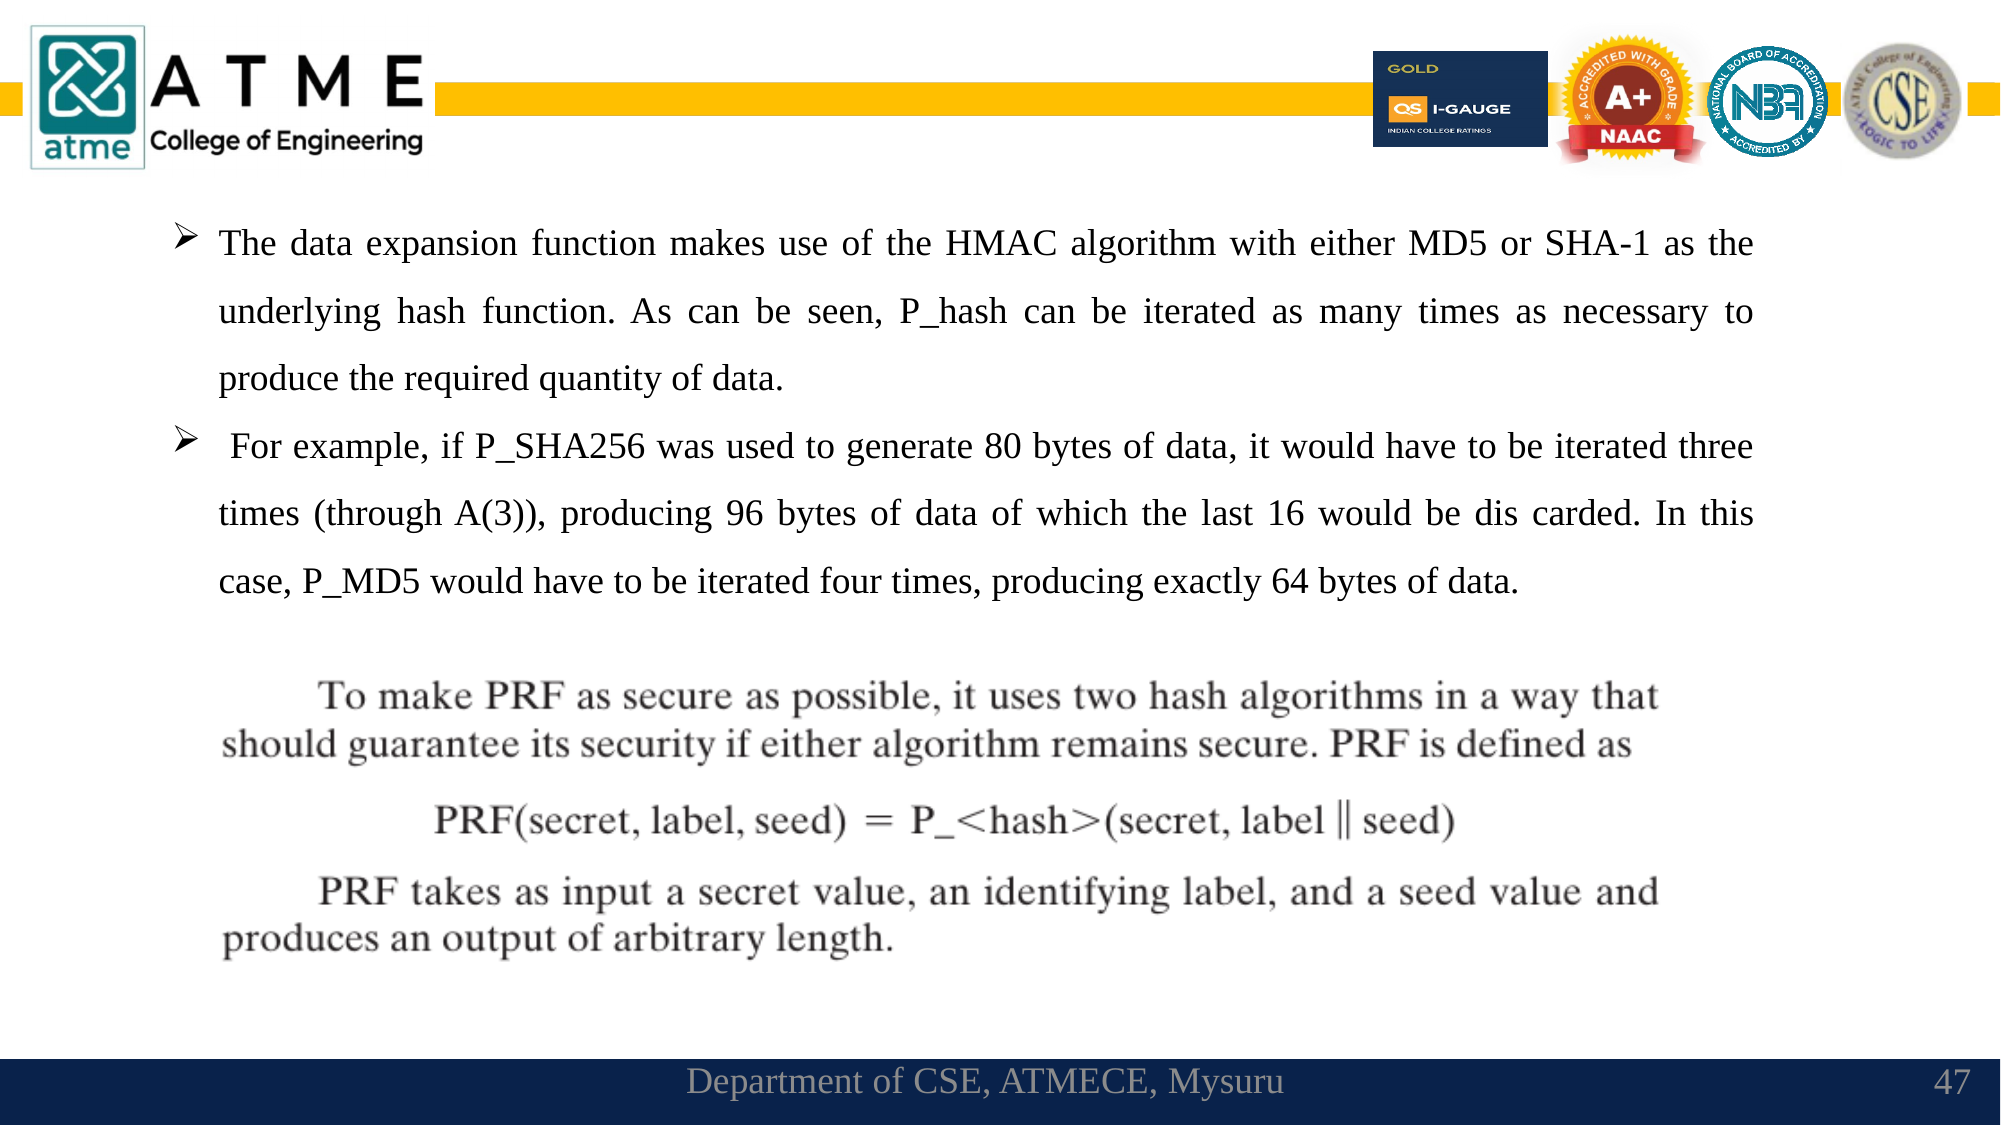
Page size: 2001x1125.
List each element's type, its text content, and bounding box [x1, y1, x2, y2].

slide_number 47 [1511, 1057, 1972, 1103]
footer Department of CSE, ATMECE, Mysuru [501, 1056, 1470, 1102]
picture [1840, 26, 1968, 176]
picture [22, 15, 435, 178]
picture [0, 1059, 2001, 1125]
picture [1373, 20, 1828, 180]
text_box The data expansion function makes use of the HMAC algorithm with either MD5 or SHA-1 as the underlying hash function. As can be seen, P_hash can be iterated as many times as necessary to produce the required quantity of data. For example, if P_SHA256 was used to generate 80 bytes of data, it would have to be iterated three times (through A(3)), producing 96 bytes of data of which the last 16 would be dis carded. In this case, P_MD5 would have to be iterated four times, producing exactly 64 bytes of data. [156, 188, 1771, 609]
picture [175, 637, 1700, 969]
